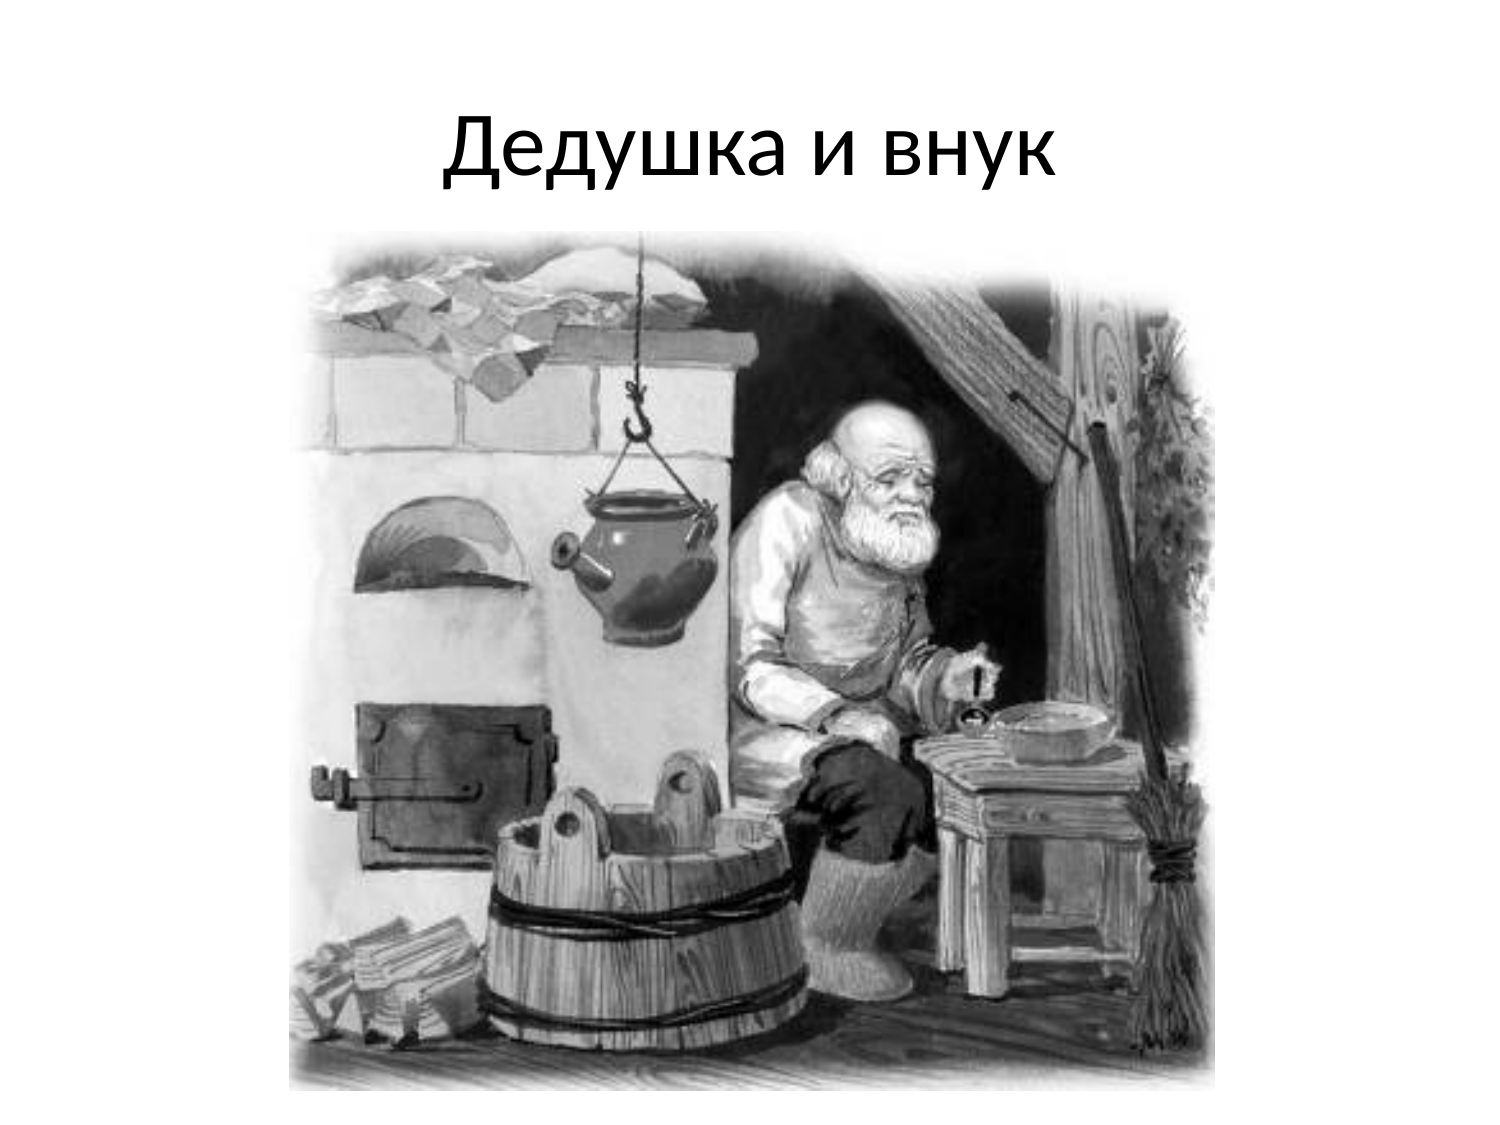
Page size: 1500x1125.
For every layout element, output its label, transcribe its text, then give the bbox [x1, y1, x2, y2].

title Дедушка и внук [75, 45, 1425, 233]
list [289, 231, 1216, 1092]
